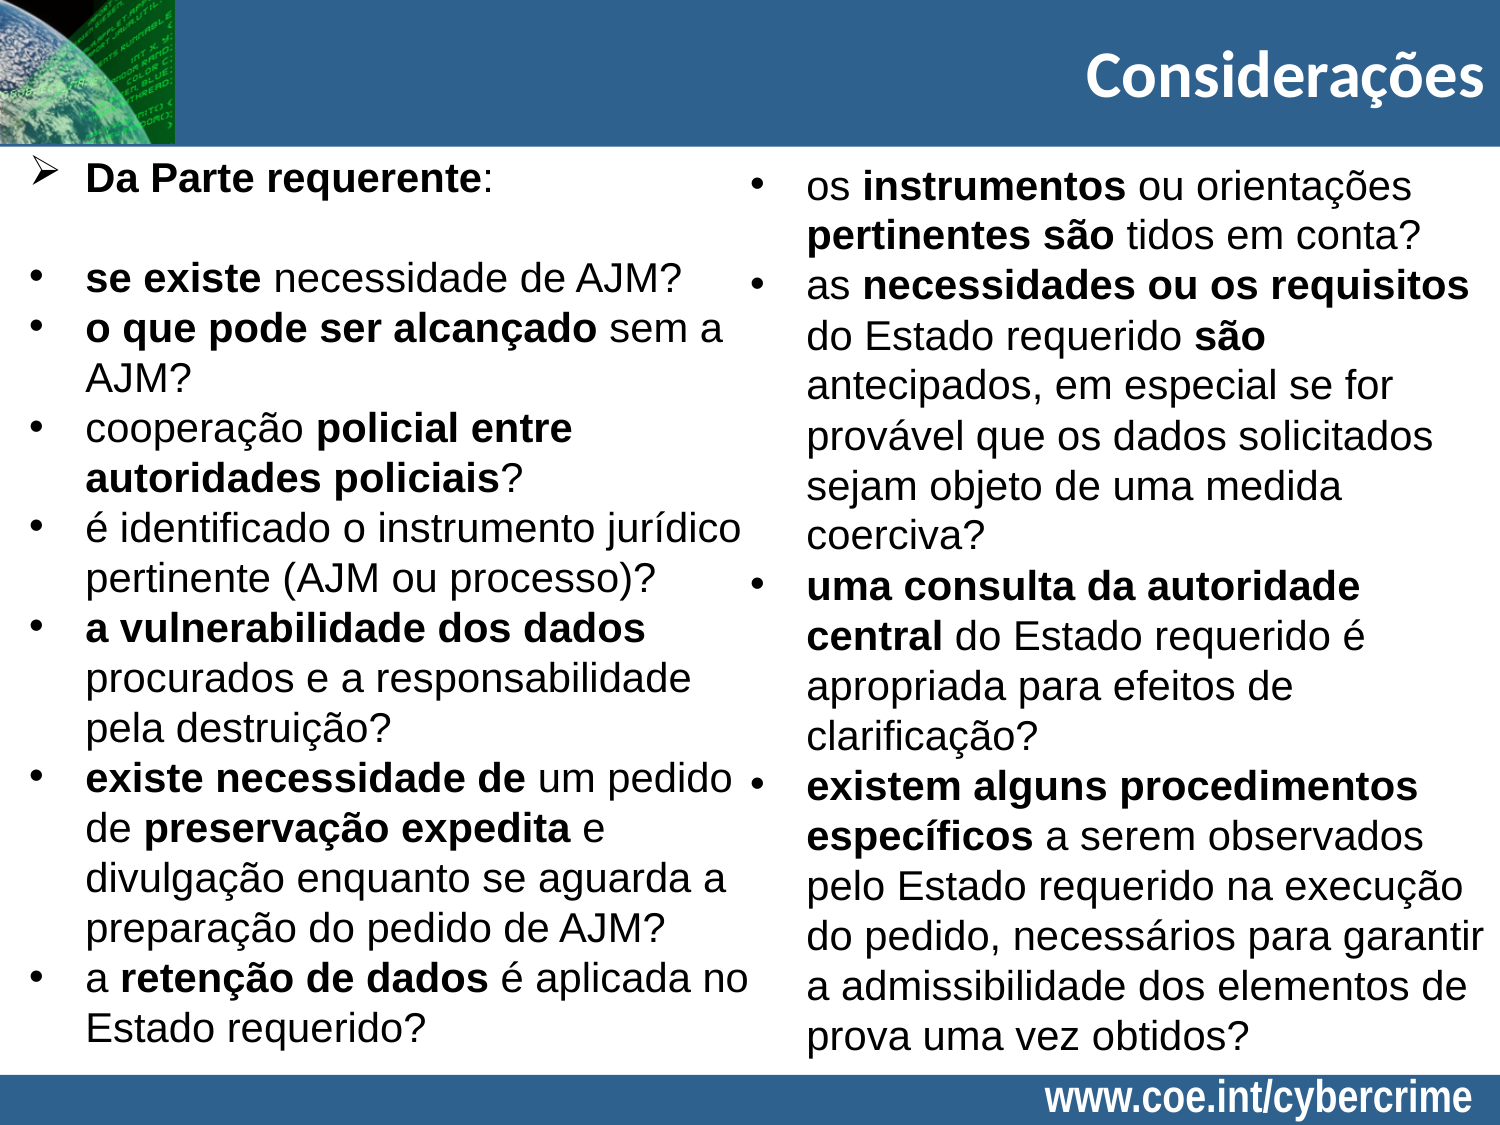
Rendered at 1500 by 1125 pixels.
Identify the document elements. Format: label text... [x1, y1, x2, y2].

picture [0, 0, 175, 144]
text_box Considerações [179, 0, 1500, 149]
text_box www.coe.int/cybercrime [1030, 1066, 1500, 1125]
text_box [0, 1073, 1030, 1125]
text_box Da Parte requerente: se existe necessidade de AJM? o que pode ser alcançado sem a AJM? cooperação policial entre autoridades policiais? é identificado o instrumento jurídico pertinente (AJM ou processo)? a vulnerabilidade dos dados procurados e a responsabilidade pela destruição? existe necessidade de um pedido de preservação expedita e divulgação enquanto se aguarda a preparação do pedido de AJM? a retenção de dados é aplicada no Estado requerido? [14, 143, 765, 1059]
text_box os instrumentos ou orientações pertinentes são tidos em conta? as necessidades ou os requisitos do Estado requerido são antecipados, em especial se for provável que os dados solicitados sejam objeto de uma medida coerciva? uma consulta da autoridade central do Estado requerido é apropriada para efeitos de clarificação? existem alguns procedimentos específicos a serem observados pelo Estado requerido na execução do pedido, necessários para garantir a admissibilidade dos elementos de prova uma vez obtidos? [735, 150, 1500, 1066]
